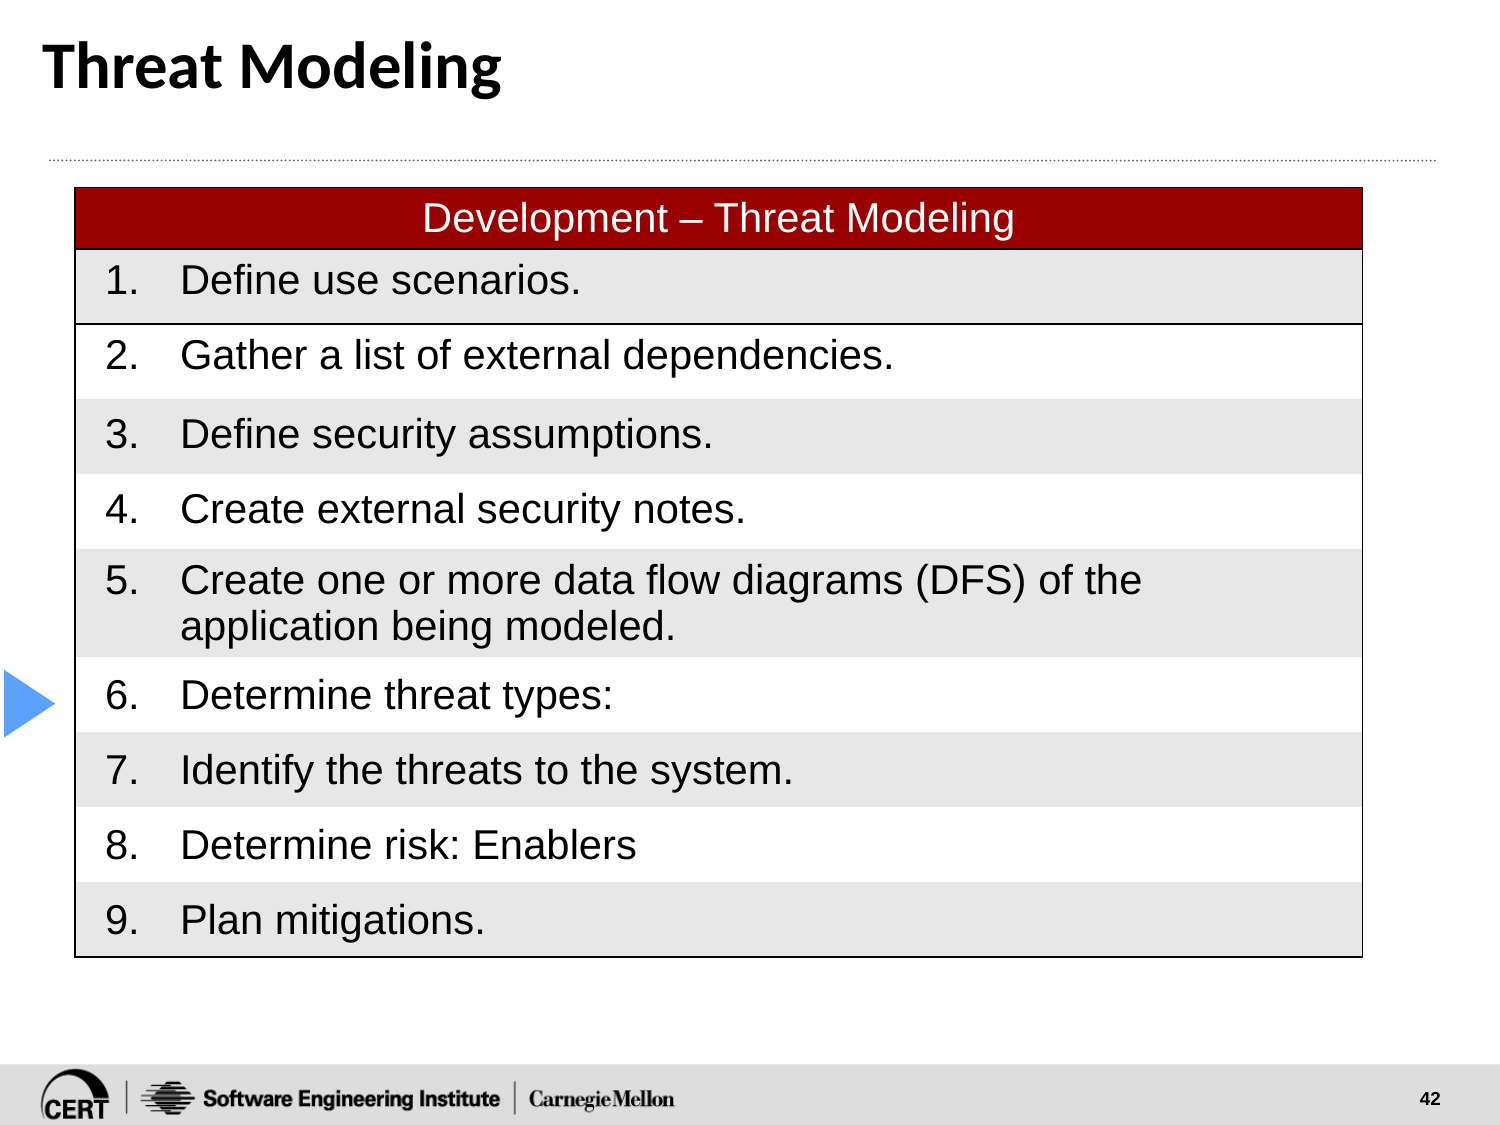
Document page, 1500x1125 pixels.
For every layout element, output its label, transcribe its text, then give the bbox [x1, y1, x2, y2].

table_cell Determine threat types: [76, 657, 1362, 732]
picture [24, 1065, 688, 1125]
table_cell Plan mitigations. [76, 882, 1362, 956]
table_cell Define use scenarios. [76, 250, 1362, 323]
text_box [4, 669, 56, 738]
table_cell Identify the threats to the system. [76, 732, 1362, 807]
table_cell Gather a list of external dependencies. [76, 325, 1362, 399]
table_cell Define security assumptions. [76, 399, 1362, 474]
table_cell Determine risk: Enablers [76, 807, 1362, 882]
table_cell Create external security notes. [76, 474, 1362, 549]
table_header Development – Threat Modeling [76, 188, 1362, 248]
table_cell Create one or more data flow diagrams (DFS) of the application being modeled. [76, 549, 1362, 657]
title Threat Modeling [42, 37, 1434, 155]
